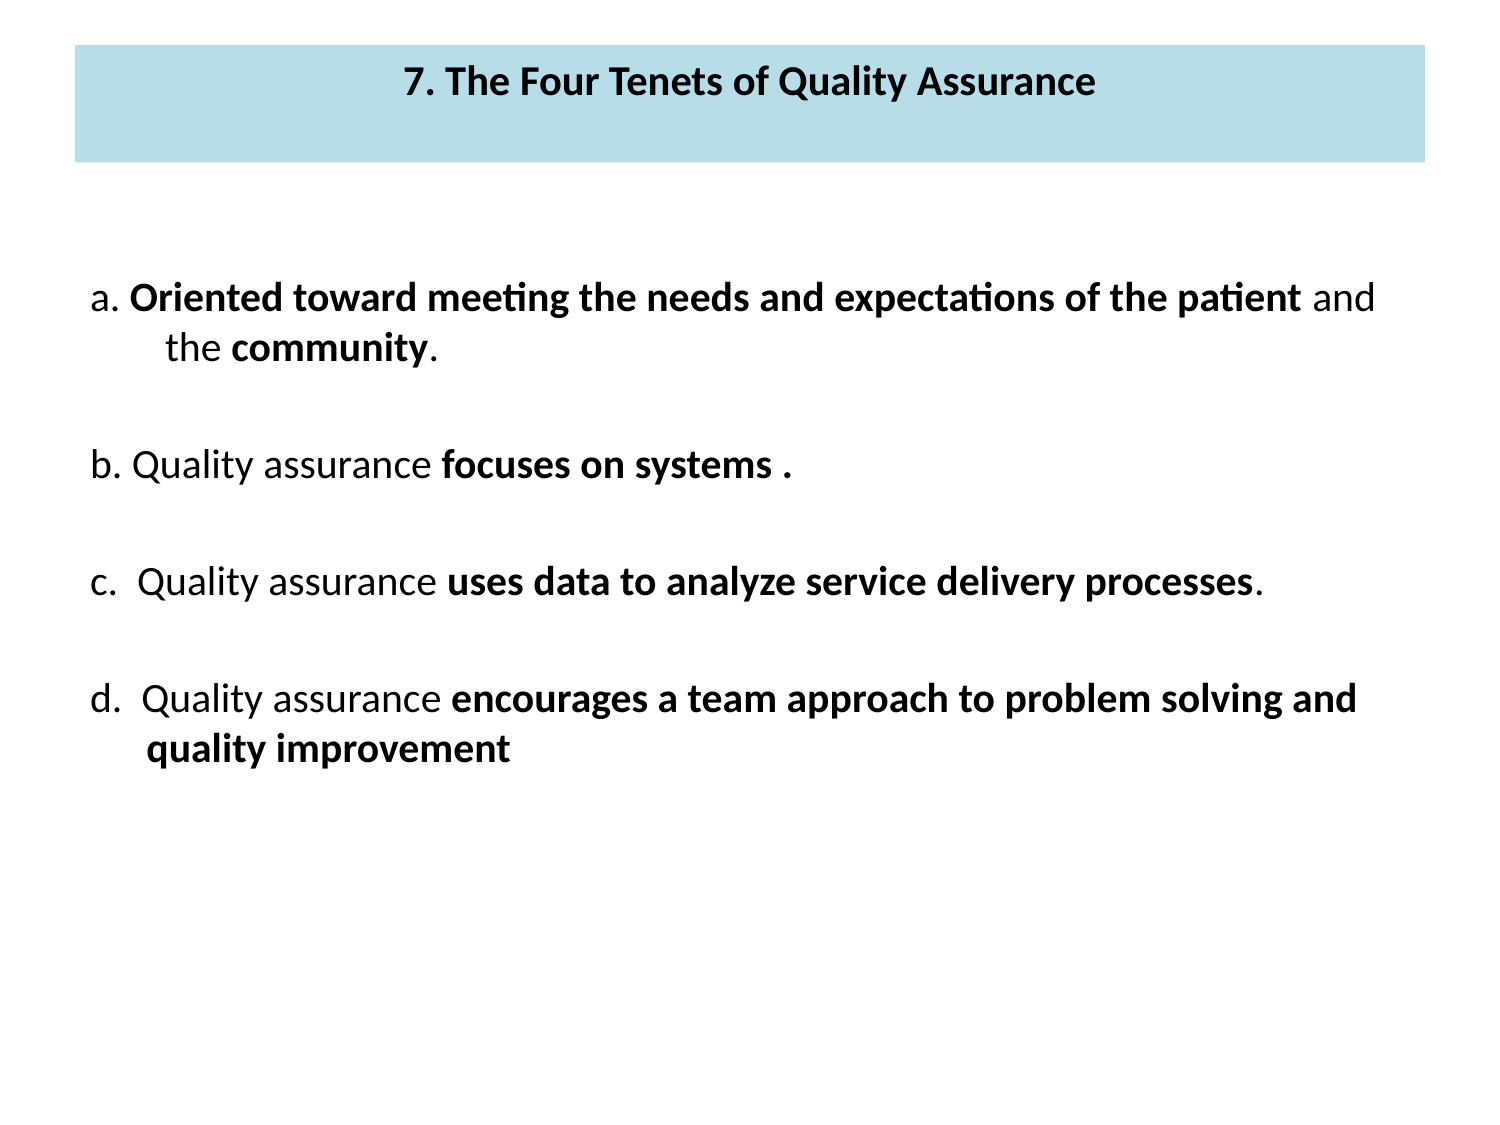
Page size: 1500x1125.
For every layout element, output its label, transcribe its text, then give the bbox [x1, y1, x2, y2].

list a. Oriented toward meeting the needs and expectations of the patient and the community. b. Quality assurance focuses on systems . c. Quality assurance uses data to analyze service delivery processes. d. Quality assurance encourages a team approach to problem solving and quality improvement [75, 262, 1425, 1005]
title 7. The Four Tenets of Quality Assurance [75, 45, 1425, 163]
